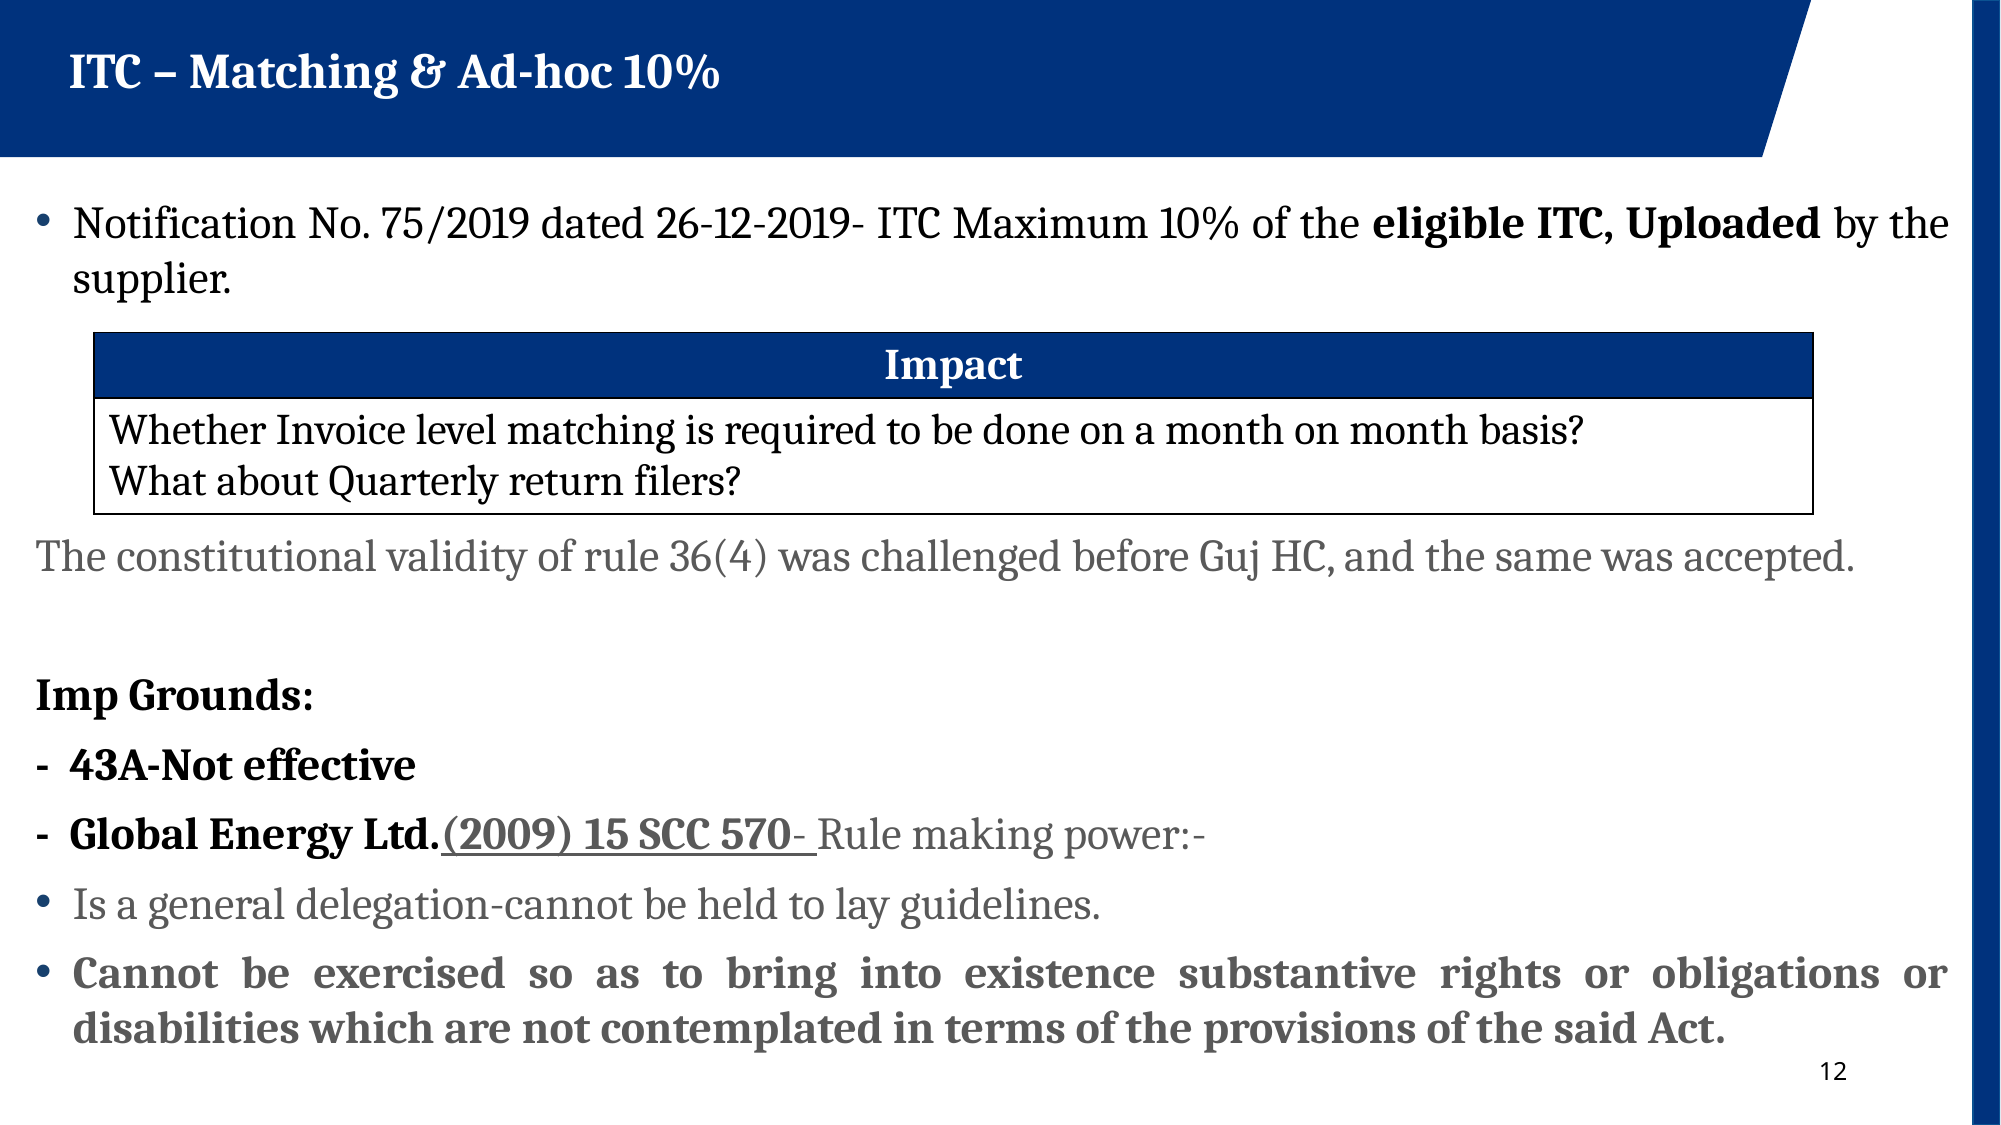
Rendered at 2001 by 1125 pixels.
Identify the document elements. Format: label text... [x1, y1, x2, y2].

list ITC – Matching & Ad-hoc 10% [53, 24, 1433, 121]
table_header Impact [95, 333, 1812, 397]
table_cell Whether Invoice level matching is required to be done on a month on month basis? What about Quarterly return filers? [95, 399, 1812, 513]
list Notification No. 75/2019 dated 26-12-2019- ITC Maximum 10% of the eligible ITC, Uploaded by the supplier. The constitutional validity of rule 36(4) was challenged before Guj HC, and the same was accepted. Imp Grounds: - 43A-Not effective - Global Energy Ltd.(2009) 15 SCC 570- Rule making power:- Is a general delegation-cannot be held to lay guidelines. Cannot be exercised so as to bring into existence substantive rights or obligations or disabilities which are not contemplated in terms of the provisions of the said Act. [20, 184, 1965, 1103]
